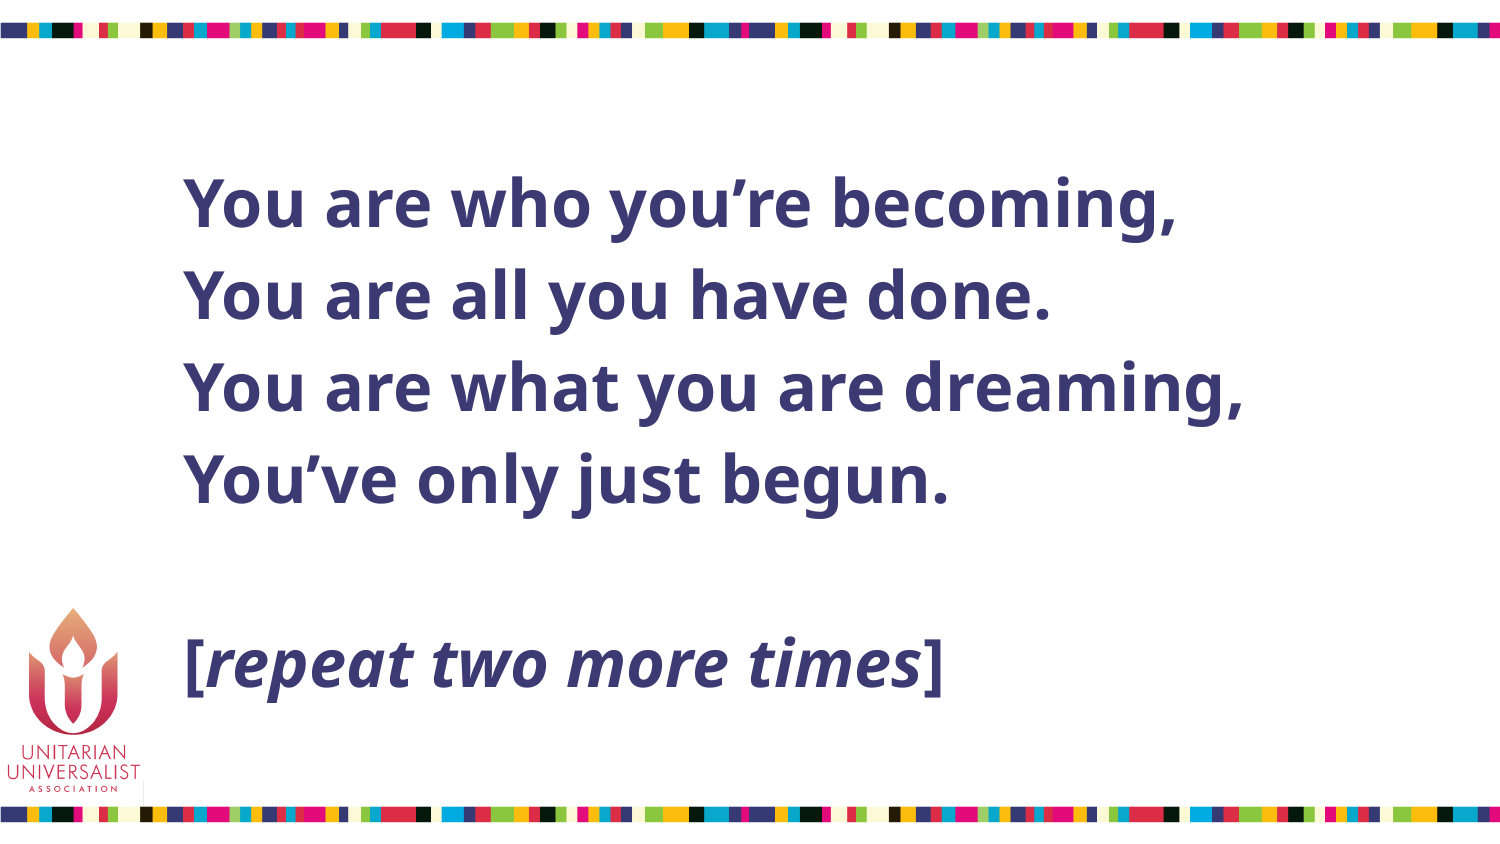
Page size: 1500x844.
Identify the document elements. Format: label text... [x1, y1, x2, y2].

picture [0, 600, 1500, 824]
picture [0, 22, 1500, 40]
text_box You are who you’re becoming, You are all you have done. You are what you are dreaming, You’ve only just begun. [repeat two more times] [168, 133, 1500, 716]
